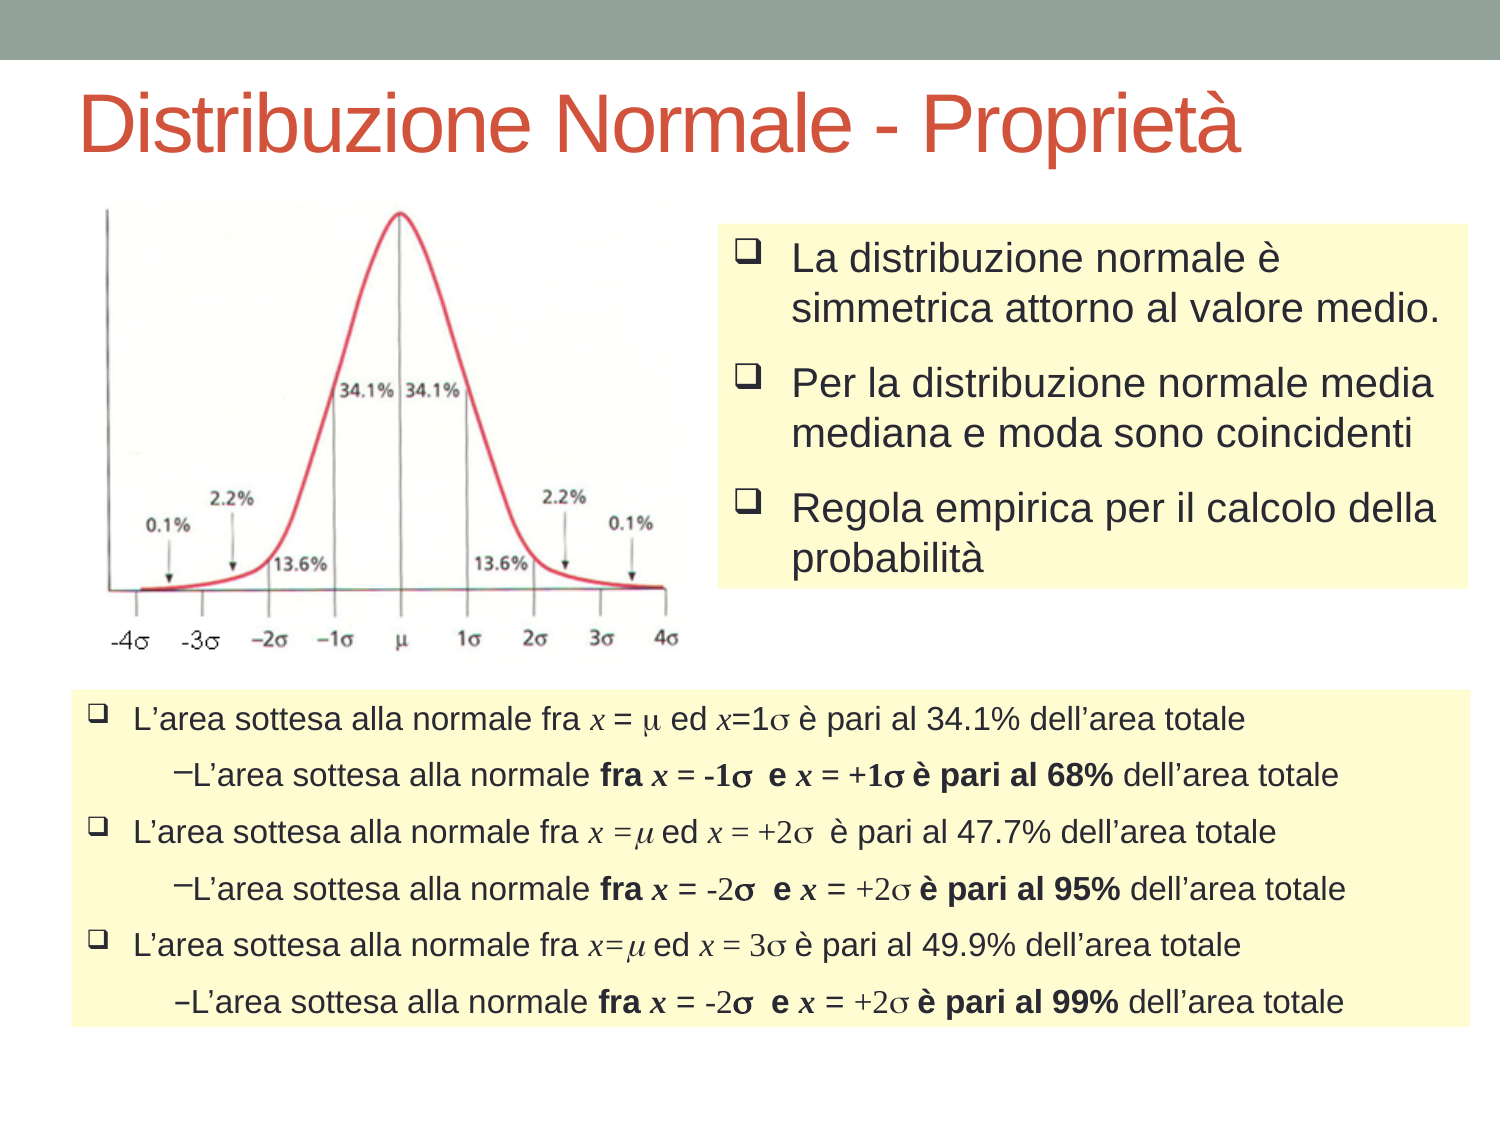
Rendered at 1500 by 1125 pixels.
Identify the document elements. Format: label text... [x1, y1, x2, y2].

text_box L’area sottesa alla normale fra x = m ed x=1s è pari al 34.1% dell’area totale L’area sottesa alla normale fra x = -1s e x = +1s è pari al 68% dell’area totale L’area sottesa alla normale fra x =m ed x = +2s è pari al 47.7% dell’area totale L’area sottesa alla normale fra x = -2s e x = +2s è pari al 95% dell’area totale L’area sottesa alla normale fra x=m ed x = 3s è pari al 49.9% dell’area totale L’area sottesa alla normale fra x = -2s e x = +2s è pari al 99% dell’area totale [71, 689, 1471, 1028]
title Distribuzione Normale - Proprietà [62, 42, 1392, 196]
picture [101, 199, 693, 664]
text_box La distribuzione normale è simmetrica attorno al valore medio. Per la distribuzione normale media mediana e moda sono coincidenti Regola empirica per il calcolo della probabilità [717, 223, 1469, 589]
